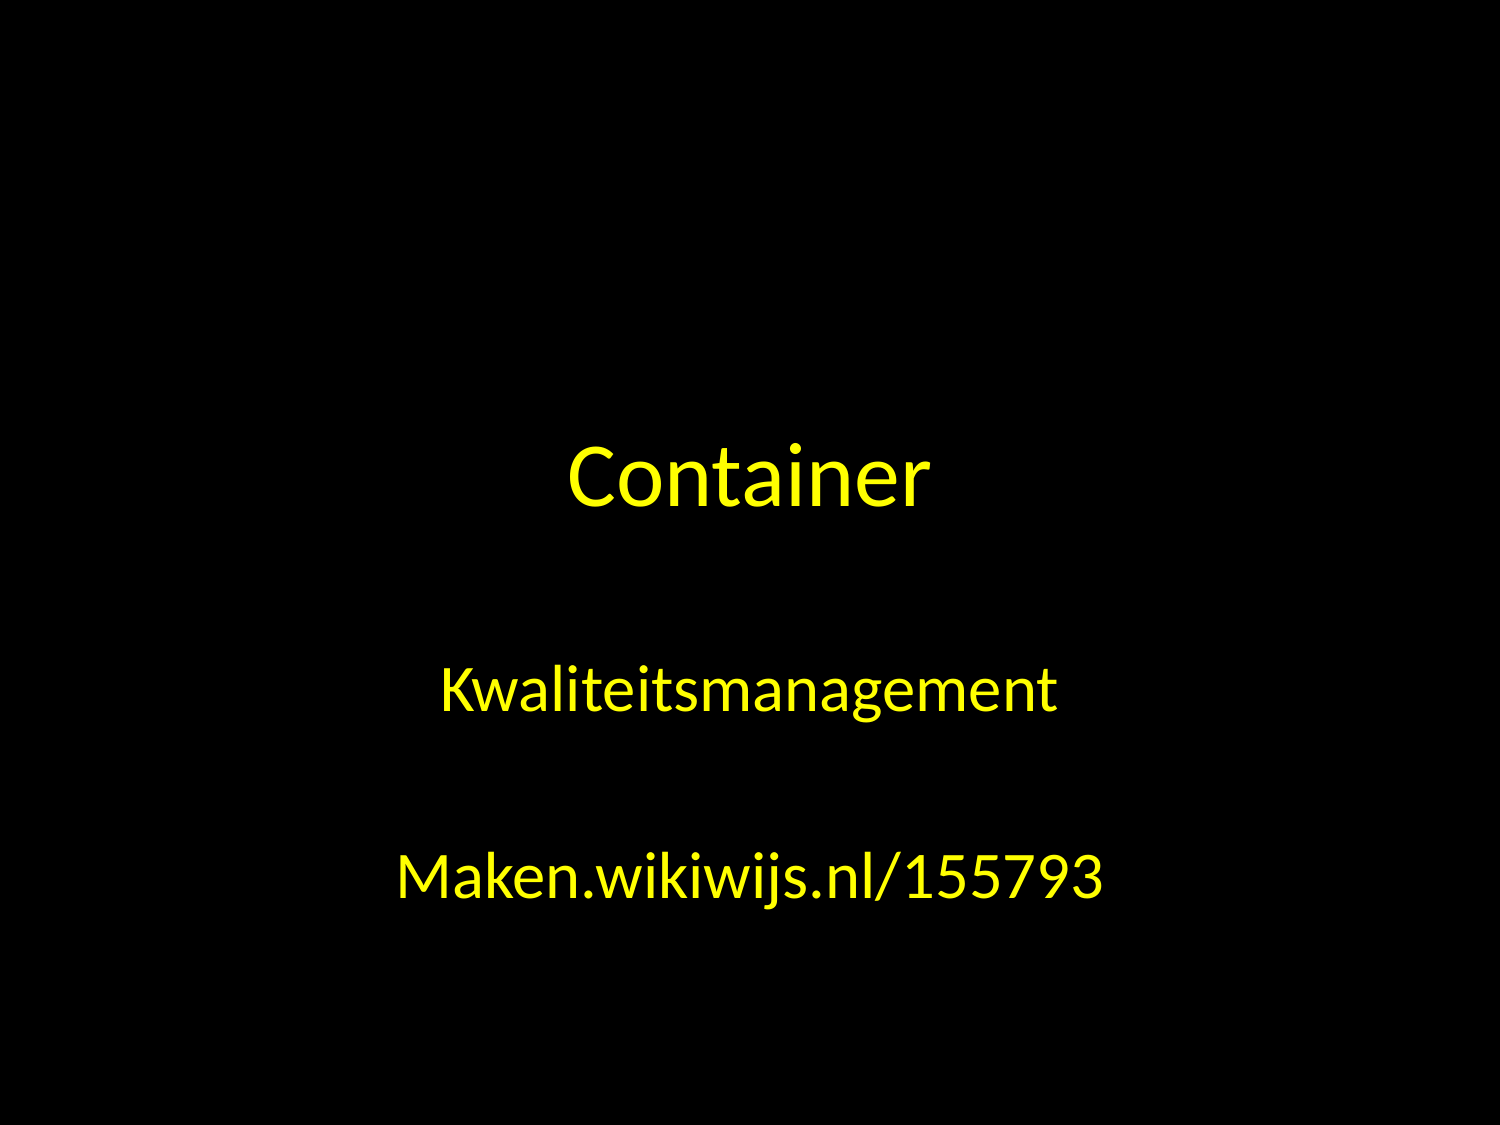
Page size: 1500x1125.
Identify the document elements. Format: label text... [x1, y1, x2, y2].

title Container [112, 349, 1388, 591]
subtitle Kwaliteitsmanagement Maken.wikiwijs.nl/155793 [225, 637, 1275, 925]
